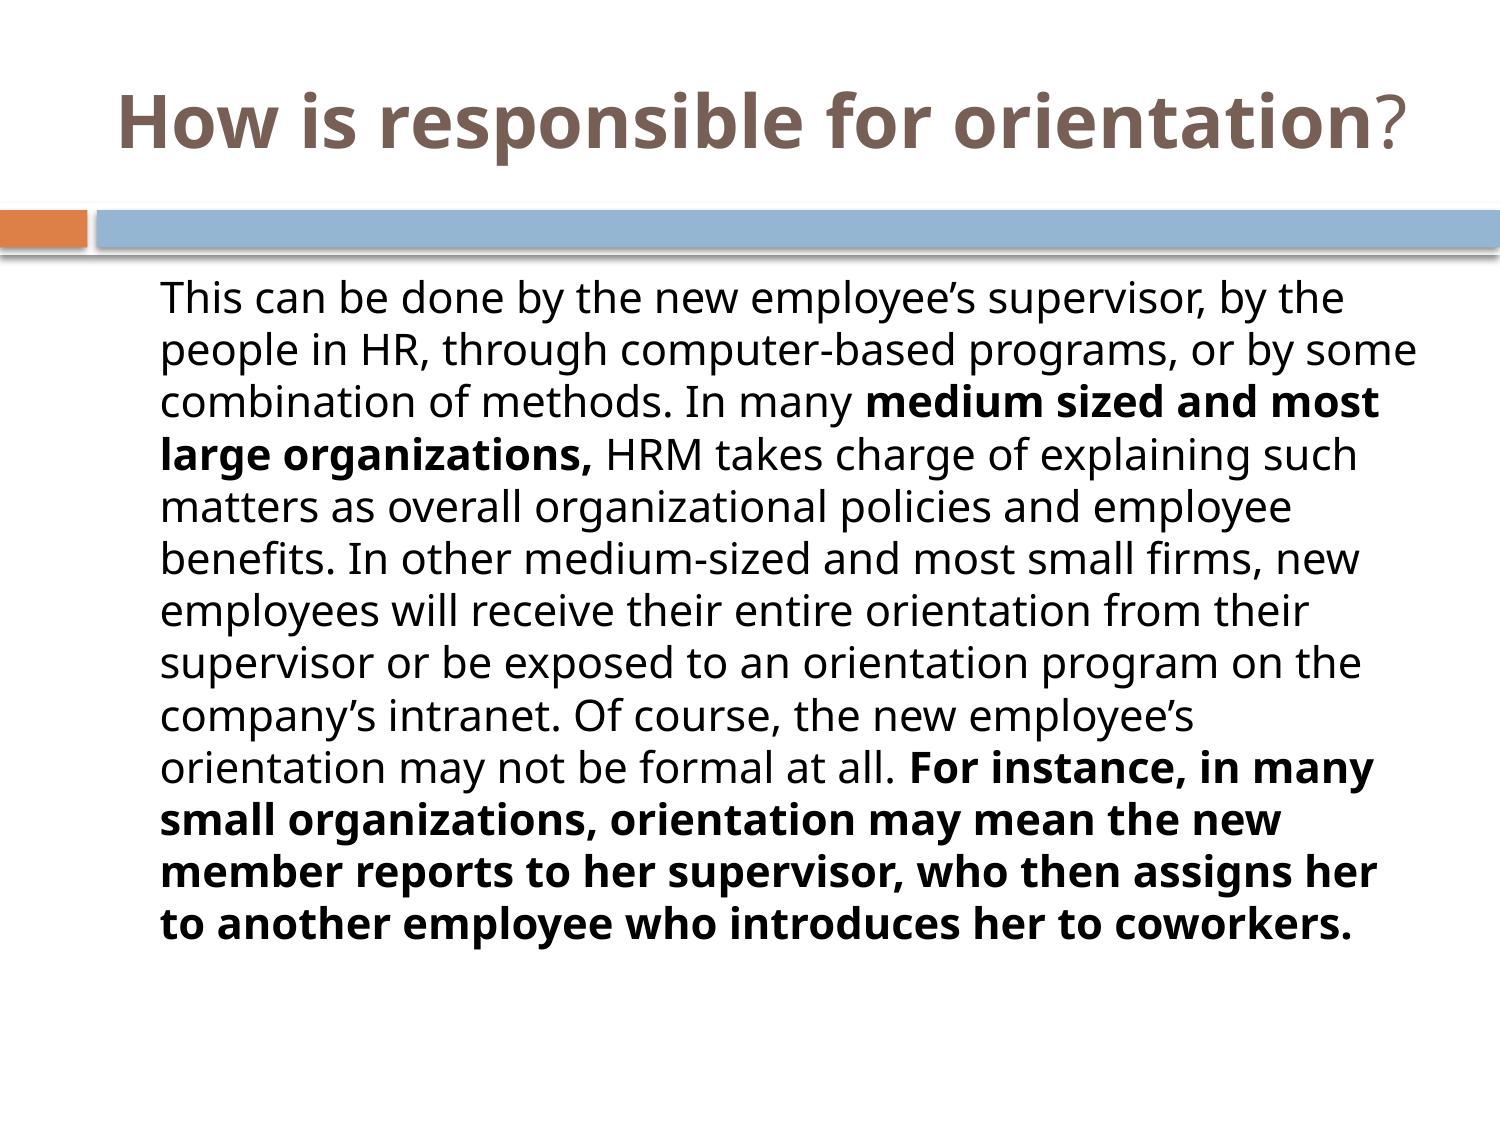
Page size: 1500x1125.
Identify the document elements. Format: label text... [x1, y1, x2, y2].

title How is responsible for orientation? [100, 37, 1438, 200]
list This can be done by the new employee’s supervisor, by the people in HR, through computer-based programs, or by some combination of methods. In many medium sized and most large organizations, HRM takes charge of explaining such matters as overall organizational policies and employee benefits. In other medium-sized and most small firms, new employees will receive their entire orientation from their supervisor or be exposed to an orientation program on the company’s intranet. Of course, the new employee’s orientation may not be formal at all. For instance, in many small organizations, orientation may mean the new member reports to her supervisor, who then assigns her to another employee who introduces her to coworkers. [100, 262, 1438, 1000]
